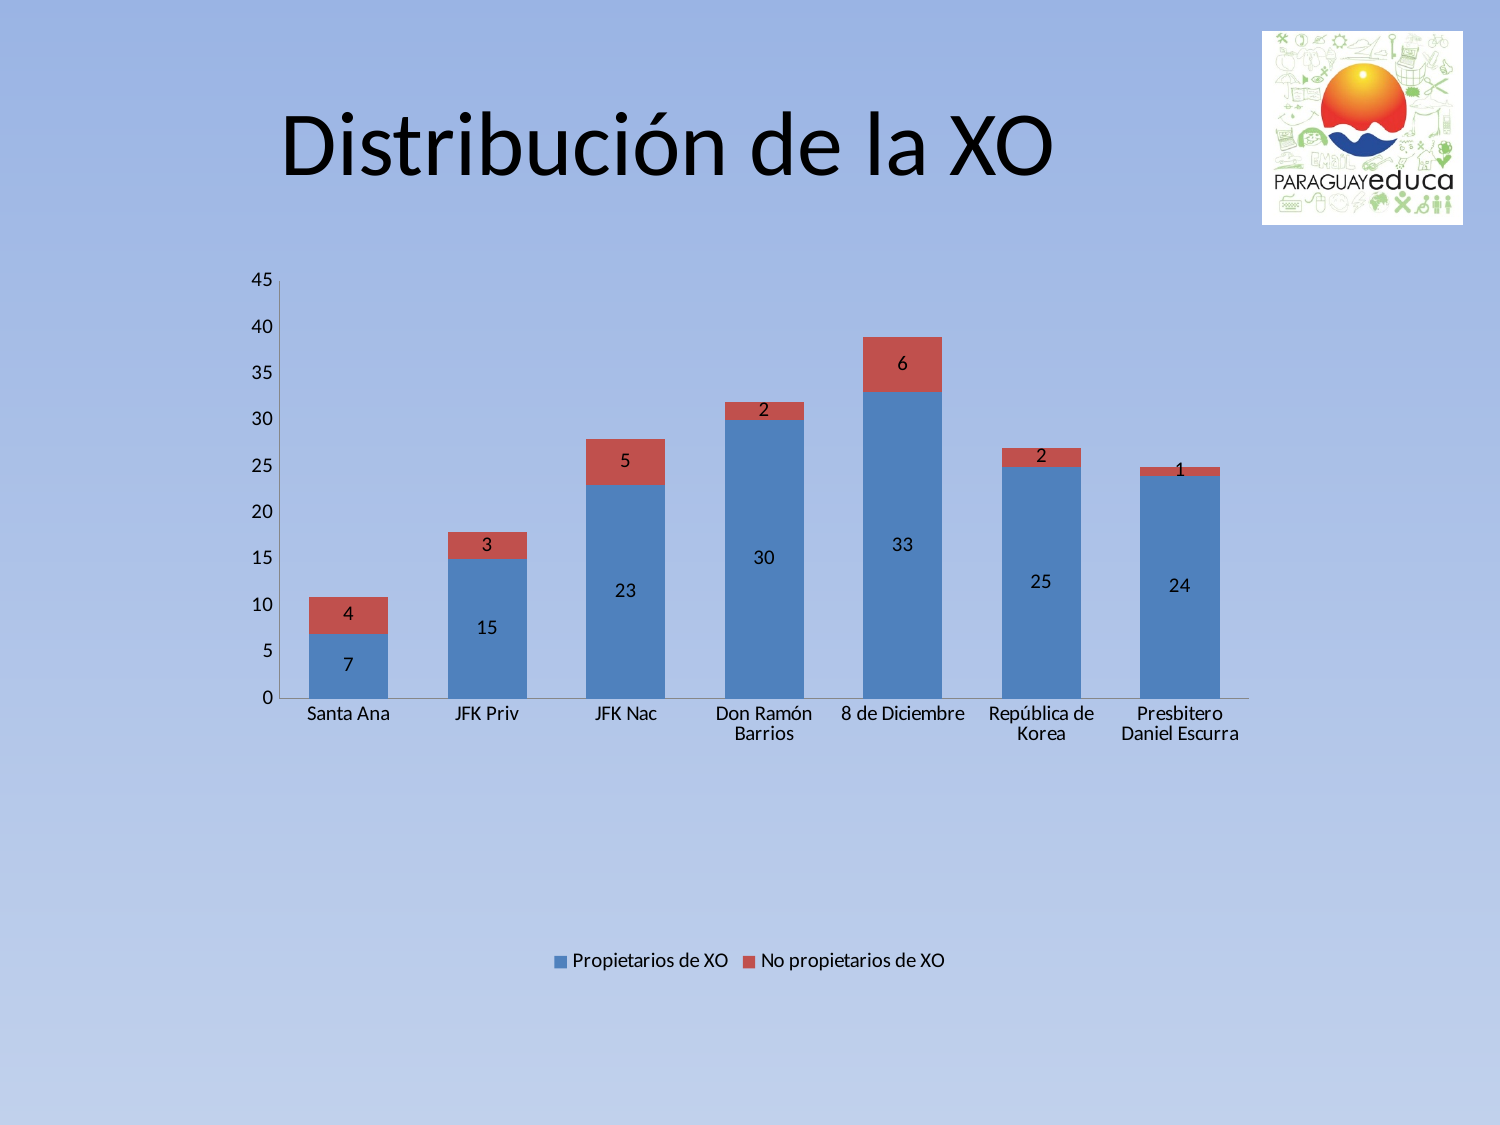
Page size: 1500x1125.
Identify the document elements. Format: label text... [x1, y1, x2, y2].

picture [1262, 31, 1463, 226]
title Distribución de la XO [75, 45, 1263, 233]
chart [201, 250, 1299, 979]
